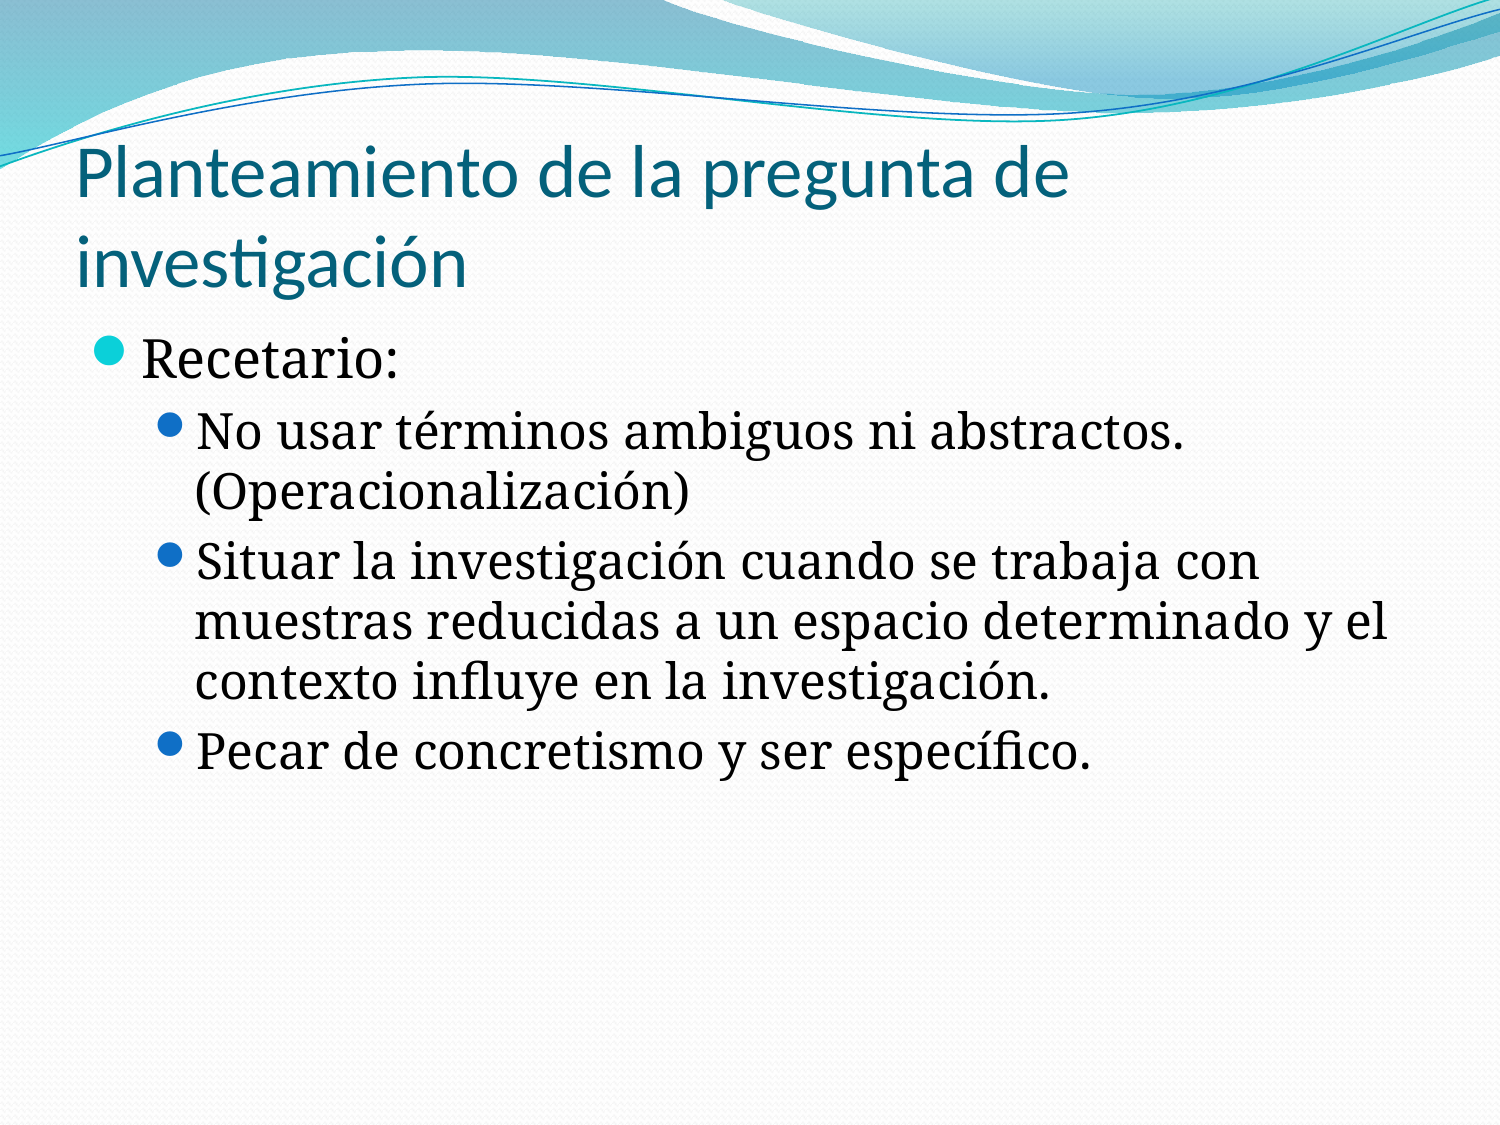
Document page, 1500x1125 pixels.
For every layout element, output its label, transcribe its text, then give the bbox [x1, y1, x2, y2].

title Planteamiento de la pregunta de investigación [75, 115, 1425, 303]
list Recetario: No usar términos ambiguos ni abstractos. (Operacionalización) Situar la investigación cuando se trabaja con muestras reducidas a un espacio determinado y el contexto influye en la investigación. Pecar de concretismo y ser específico. [75, 317, 1425, 1038]
